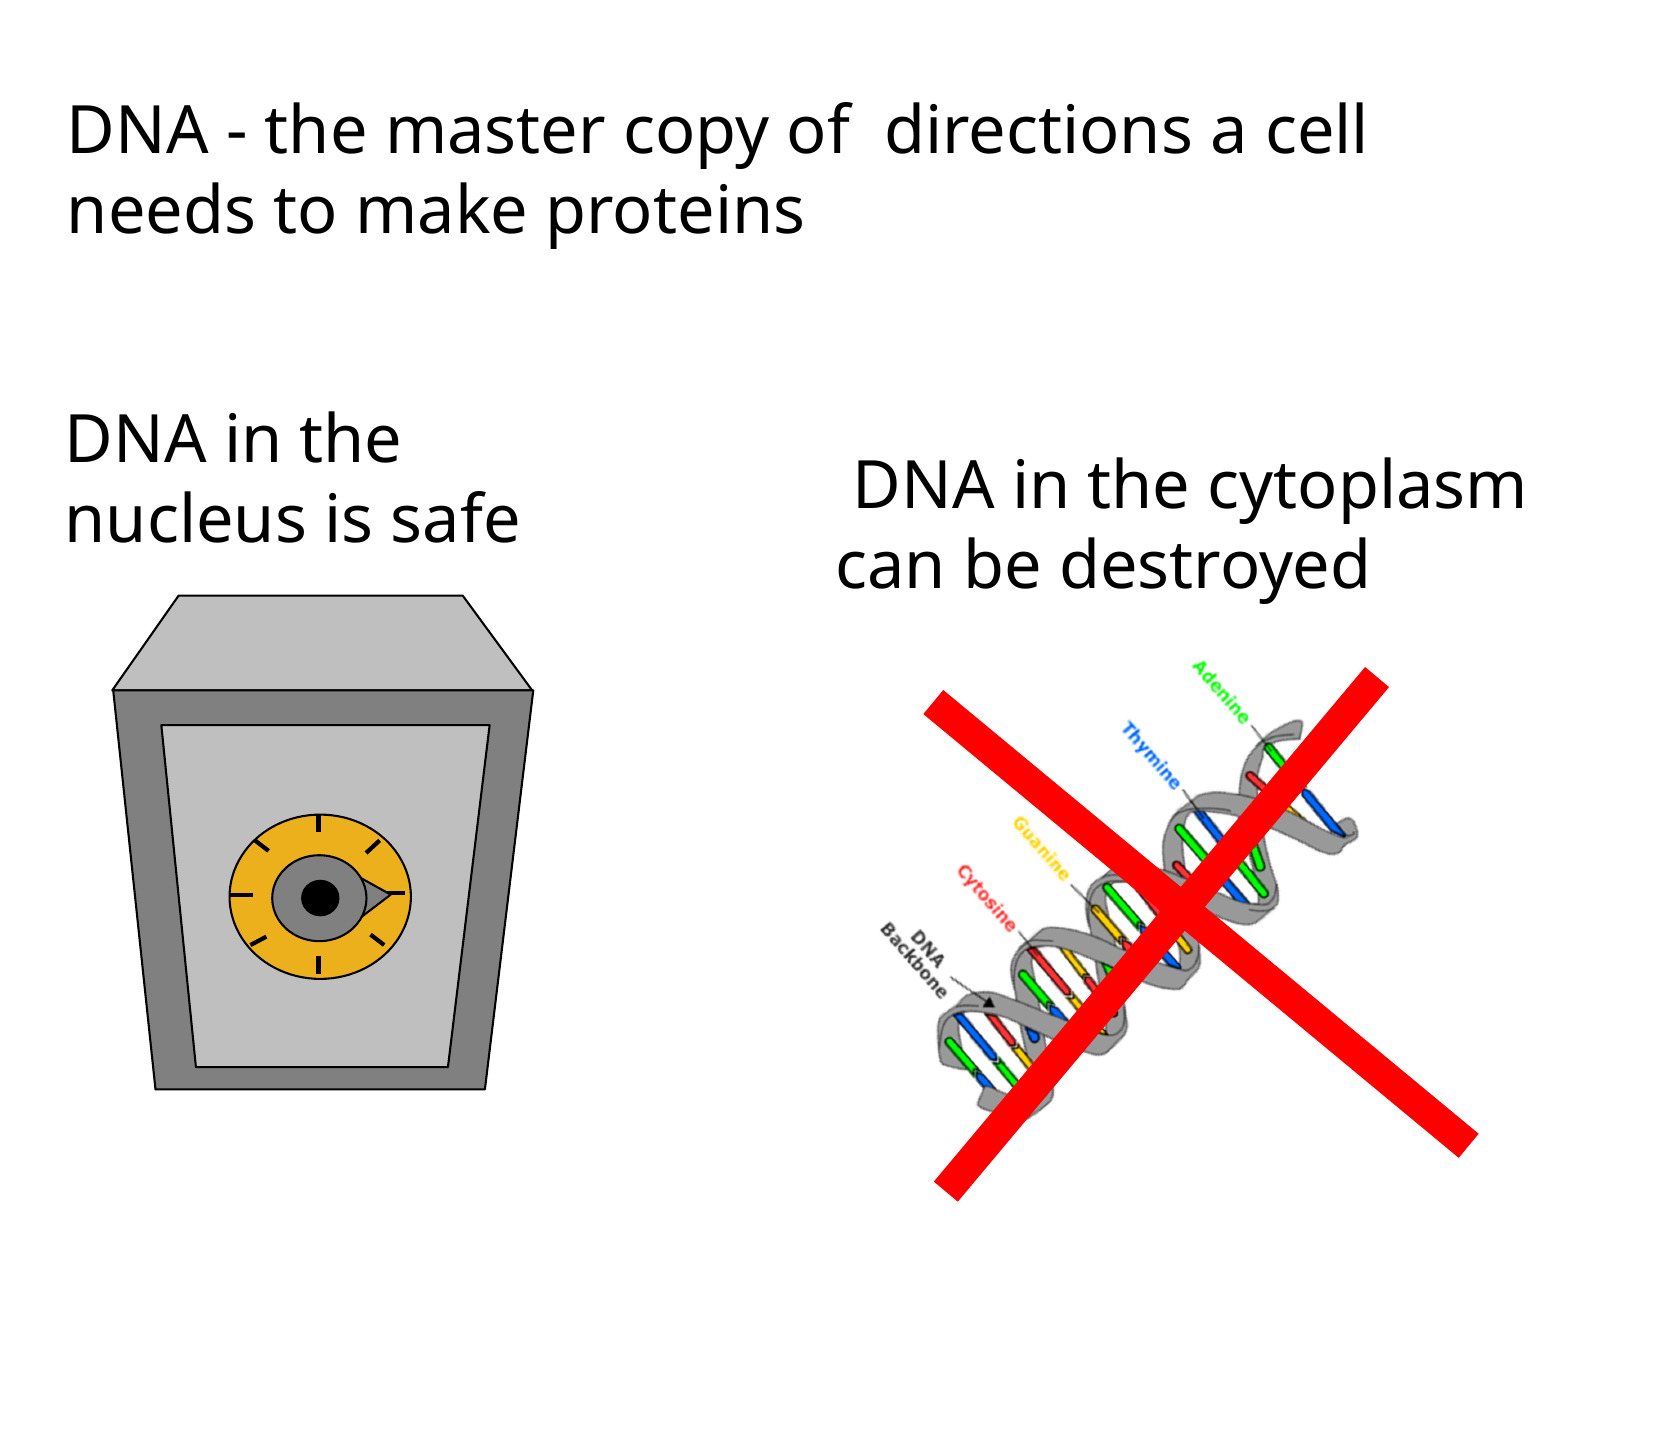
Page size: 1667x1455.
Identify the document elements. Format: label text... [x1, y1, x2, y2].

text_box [945, 676, 1378, 1192]
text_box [932, 701, 940, 1146]
picture [977, 616, 1273, 676]
text_box DNA - the master copy of directions a cell needs to make proteins [52, 0, 1565, 255]
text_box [111, 595, 534, 1090]
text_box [1383, 701, 1469, 1146]
text_box DNA in the nucleus is safe [49, 308, 592, 563]
text_box DNA in the cytoplasm can be destroyed [820, 389, 1584, 610]
picture [835, 866, 932, 1063]
